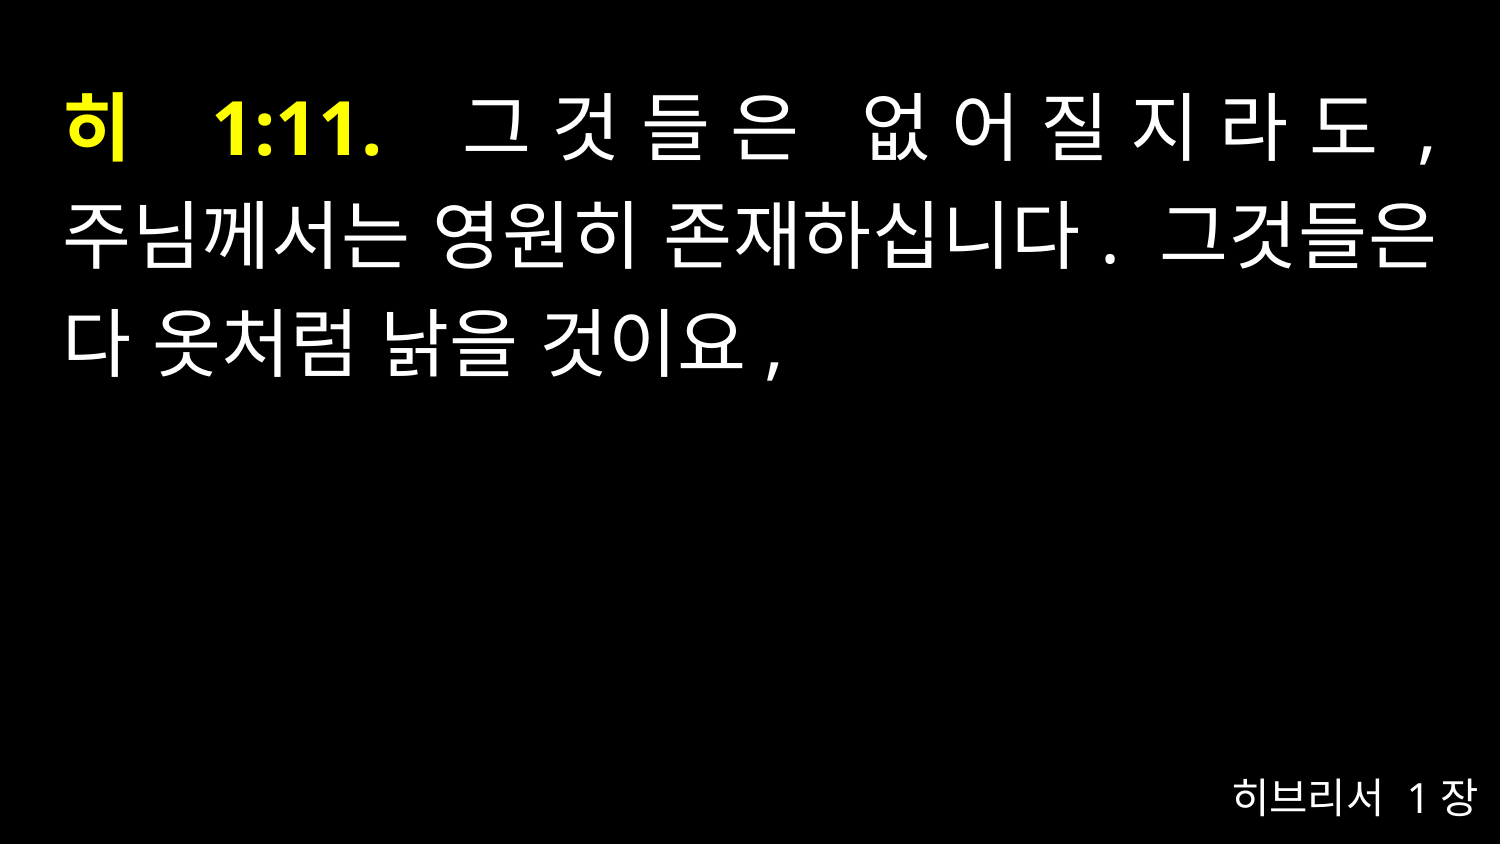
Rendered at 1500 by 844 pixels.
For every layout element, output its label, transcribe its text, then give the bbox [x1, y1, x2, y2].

title 히 1:11. 그것들은 없어질지라도, 주님께서는 영원히 존재하십니다. 그것들은 다 옷처럼 낡을 것이요, [0, 0, 1500, 844]
subtitle 히브리서 1장 [916, 770, 1500, 844]
